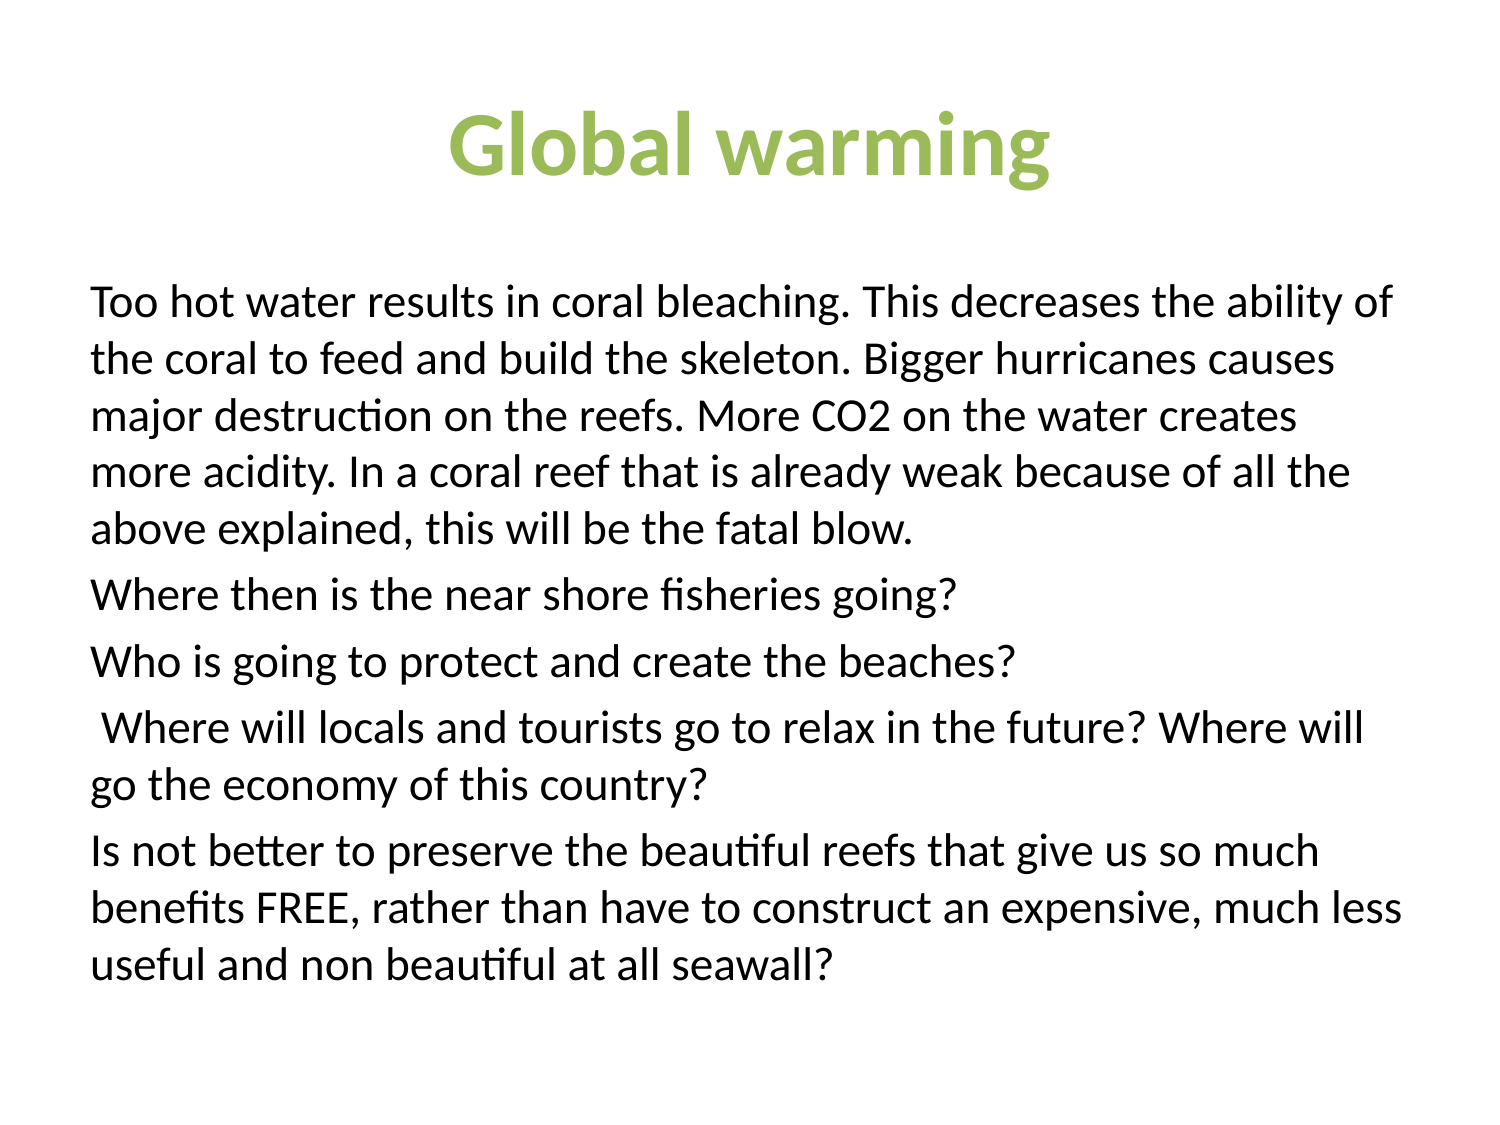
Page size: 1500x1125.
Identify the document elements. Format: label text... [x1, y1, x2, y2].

list Too hot water results in coral bleaching. This decreases the ability of the coral to feed and build the skeleton. Bigger hurricanes causes major destruction on the reefs. More CO2 on the water creates more acidity. In a coral reef that is already weak because of all the above explained, this will be the fatal blow. Where then is the near shore fisheries going? Who is going to protect and create the beaches? Where will locals and tourists go to relax in the future? Where will go the economy of this country? Is not better to preserve the beautiful reefs that give us so much benefits FREE, rather than have to construct an expensive, much less useful and non beautiful at all seawall? [75, 262, 1425, 1005]
title Global warming [75, 45, 1425, 233]
